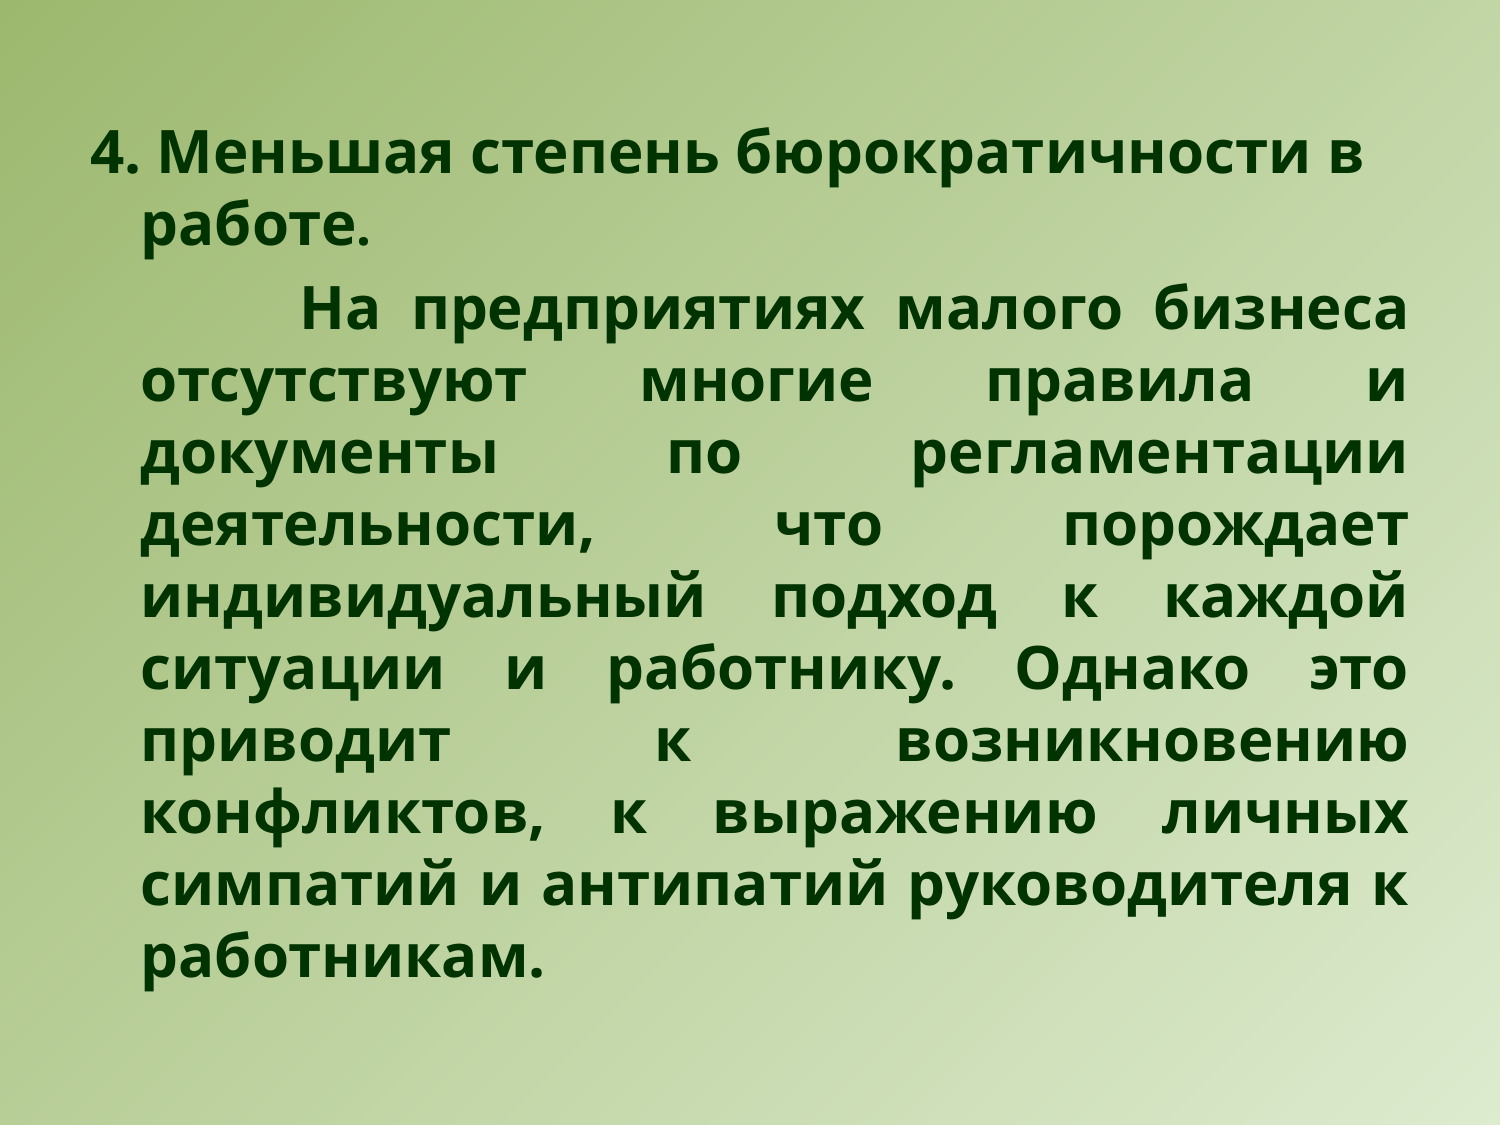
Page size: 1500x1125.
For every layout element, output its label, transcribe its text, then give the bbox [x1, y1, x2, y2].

list 4. Меньшая степень бюрократичности в работе. На предприятиях малого бизнеса отсутствуют многие правила и документы по регламентации деятельности, что порождает индивидуальный подход к каждой ситуации и работнику. Однако это приводит к возникновению конфликтов, к выражению личных симпатий и антипатий руководителя к работникам. [75, 105, 1425, 1005]
